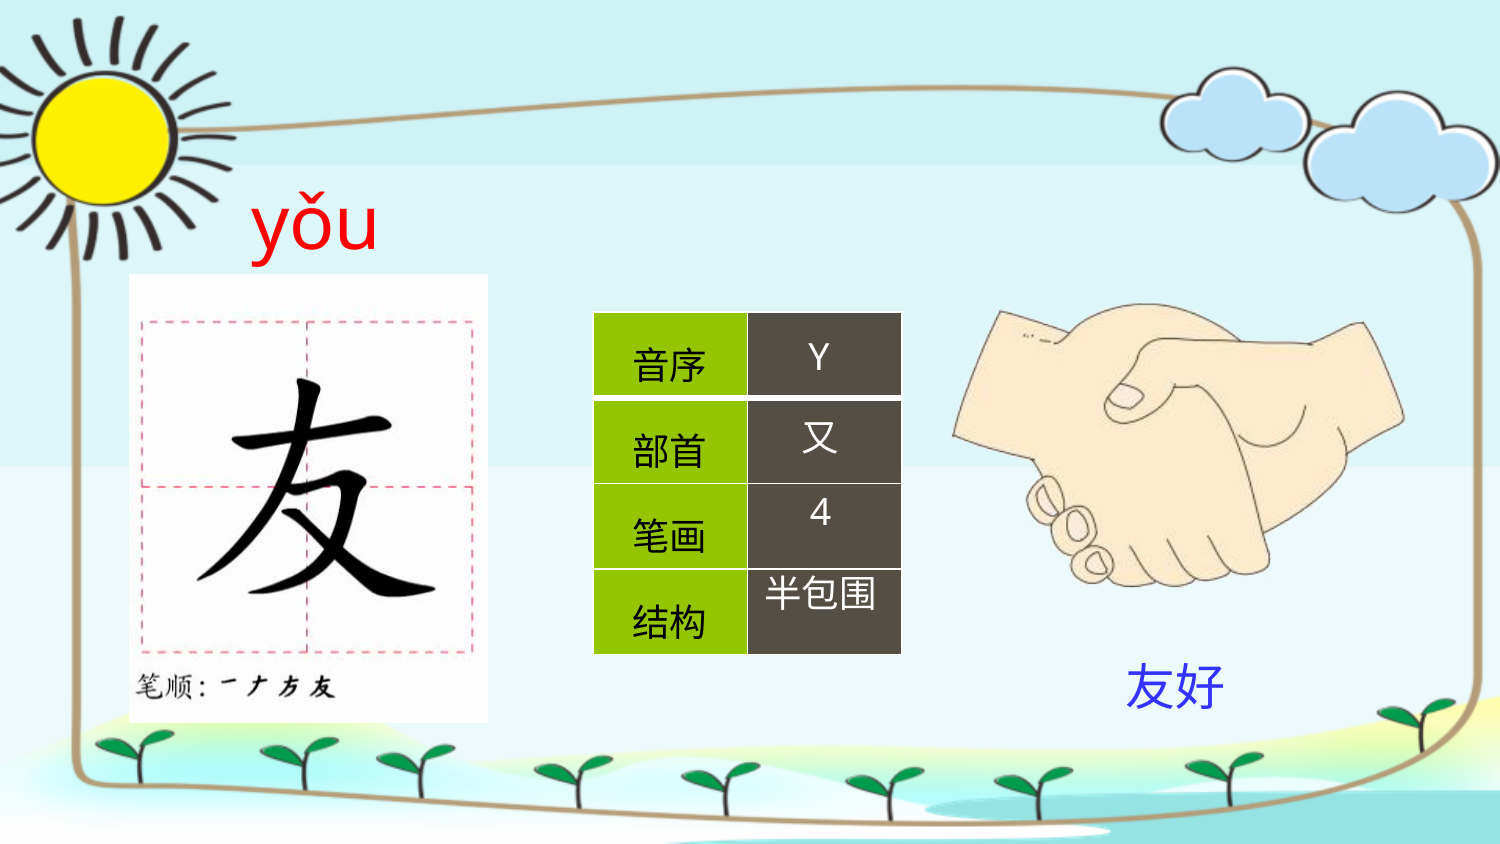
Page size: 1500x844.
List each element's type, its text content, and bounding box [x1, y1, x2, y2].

text_box 又 [786, 393, 855, 467]
table_cell 部首 [594, 401, 747, 483]
table_cell [748, 484, 901, 568]
table_cell [748, 570, 901, 654]
text_box Y [793, 312, 845, 386]
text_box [128, 273, 489, 724]
picture [0, 0, 1500, 844]
table_cell 笔画 [594, 484, 747, 568]
text_box yǒu [236, 167, 508, 273]
table_cell [748, 401, 794, 483]
table_cell 结构 [594, 570, 747, 654]
table_header [748, 313, 901, 395]
text_box 半包围 [749, 549, 892, 623]
text_box 友好 [995, 647, 1356, 723]
table_header 音序 [594, 313, 747, 395]
text_box 4 [794, 467, 847, 541]
table_cell [847, 401, 901, 483]
